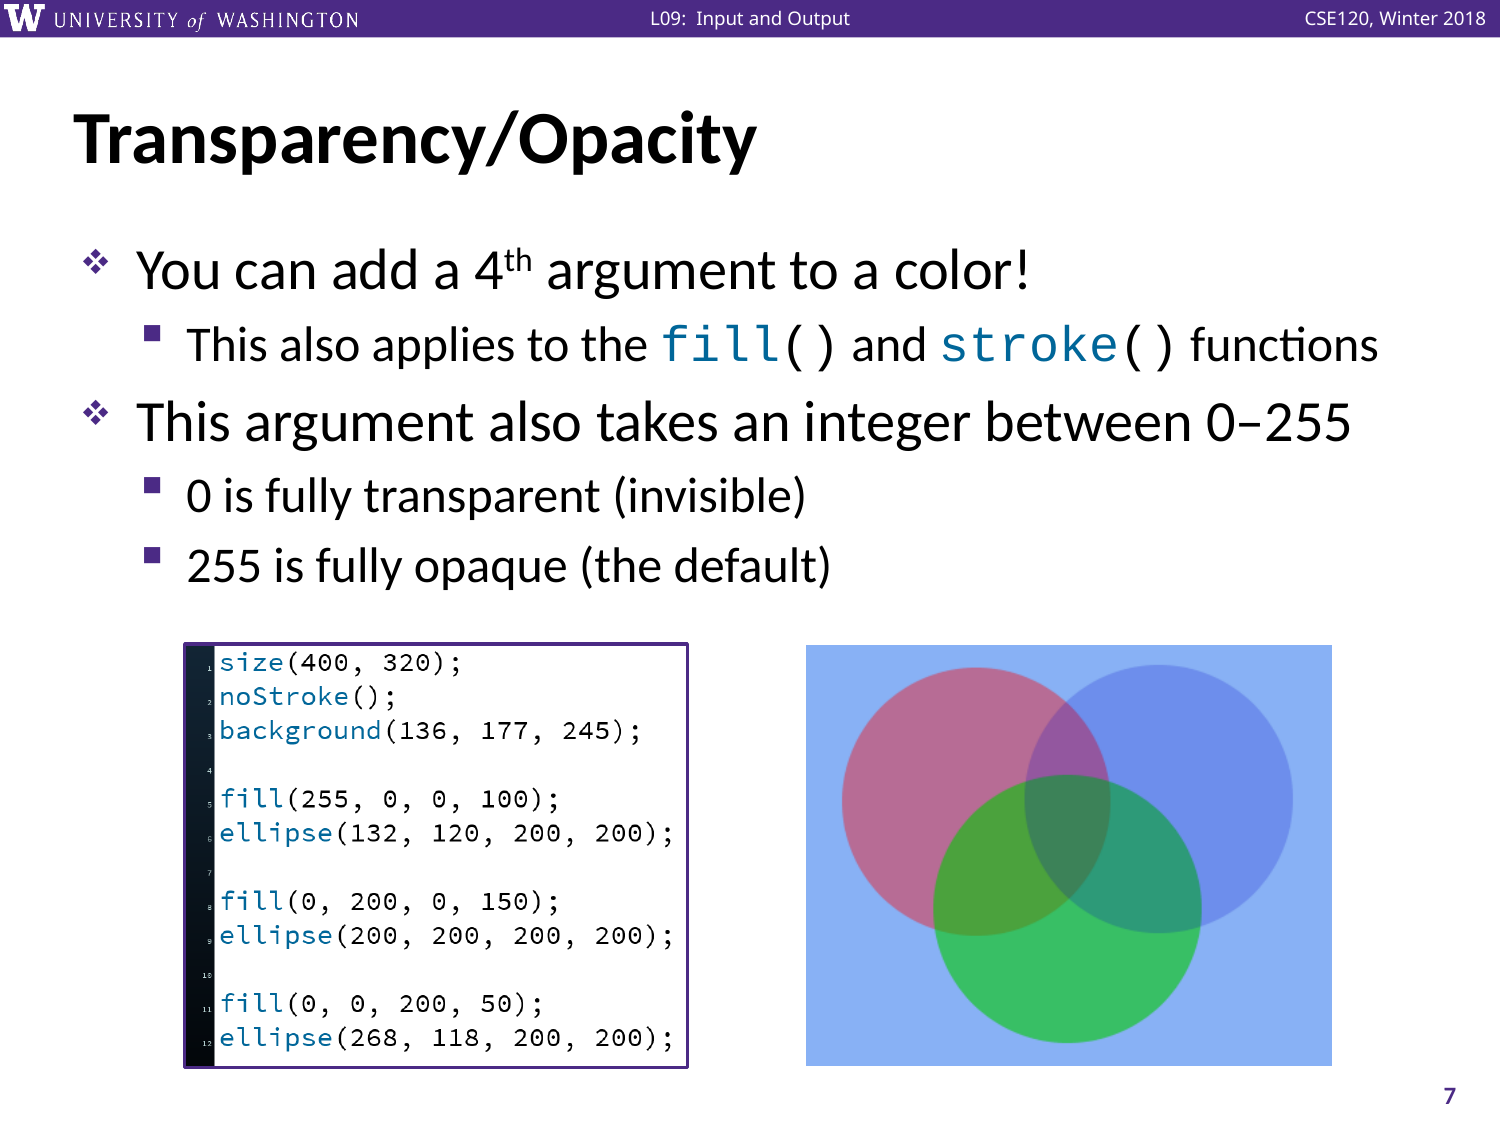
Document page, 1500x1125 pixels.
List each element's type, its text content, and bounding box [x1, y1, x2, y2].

picture [4, 4, 358, 32]
list You can add a 4th argument to a color! This also applies to the fill() and stroke() functions This argument also takes an integer between 0–255 0 is fully transparent (invisible) 255 is fully opaque (the default) [64, 223, 1438, 1040]
picture [806, 645, 1332, 1067]
picture [185, 645, 686, 1067]
title Transparency/Opacity [58, 71, 1438, 197]
slide_number 7 [1400, 1065, 1500, 1125]
